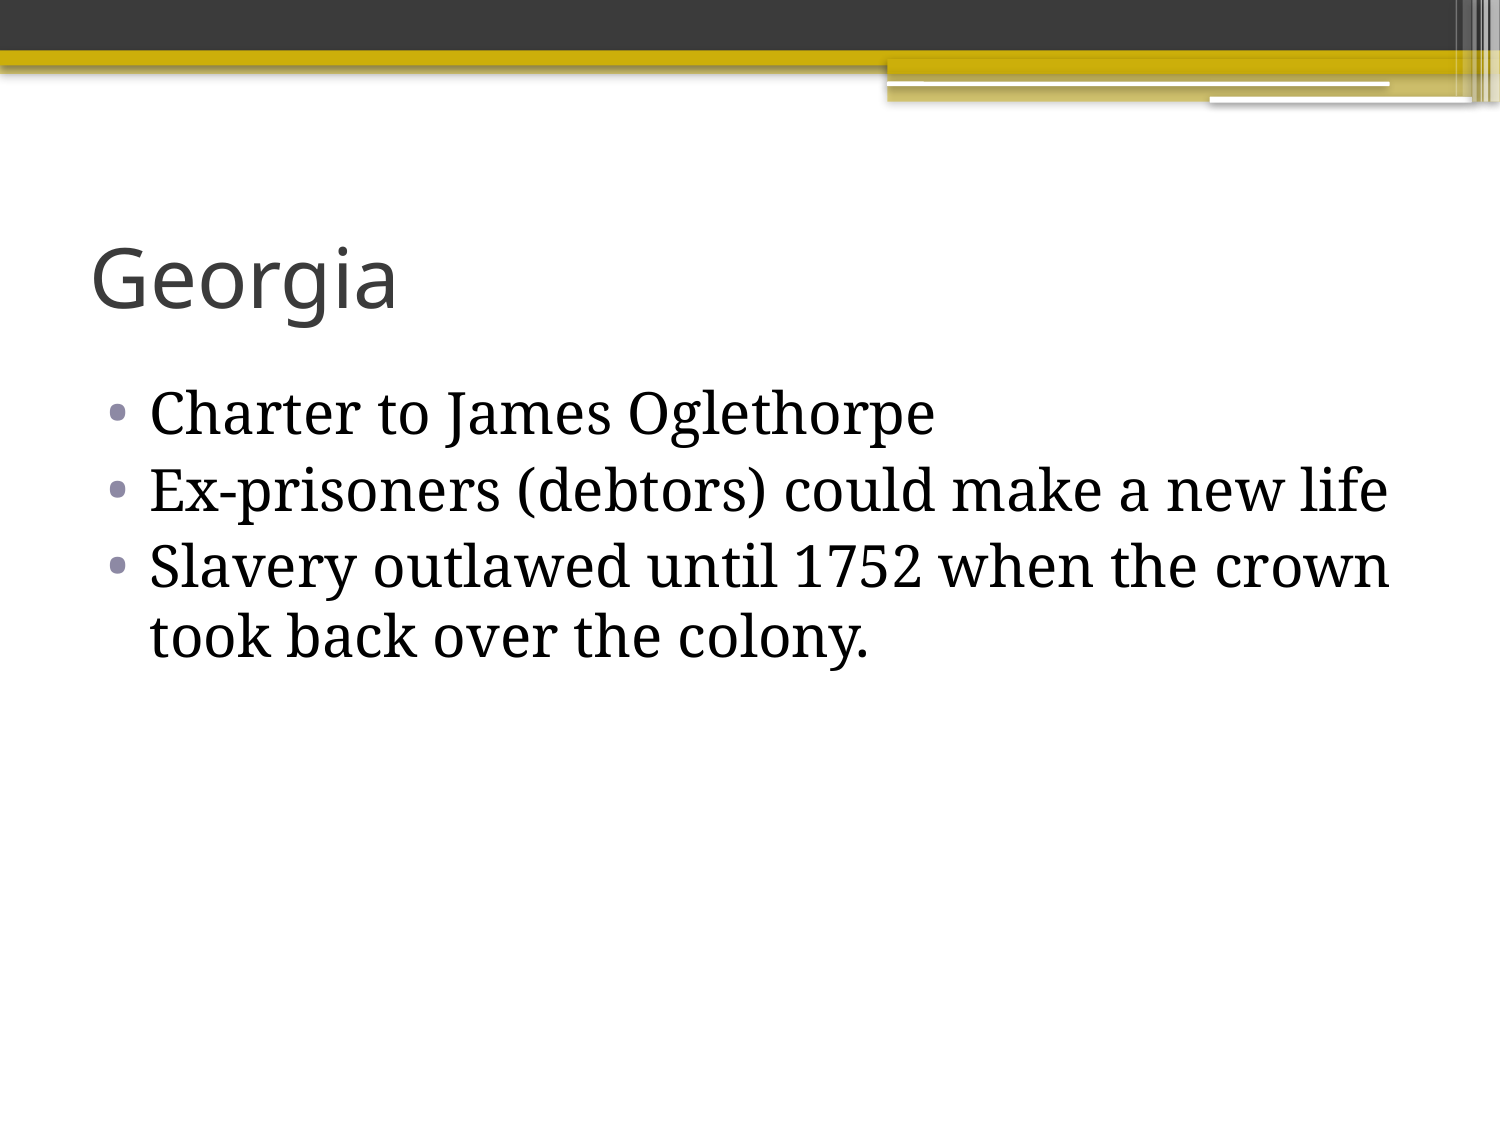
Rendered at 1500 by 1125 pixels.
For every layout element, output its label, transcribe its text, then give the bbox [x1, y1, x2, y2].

list Charter to James Oglethorpe Ex-prisoners (debtors) could make a new life Slavery outlawed until 1752 when the crown took back over the colony. [75, 368, 1425, 1079]
title Georgia [75, 187, 1425, 363]
